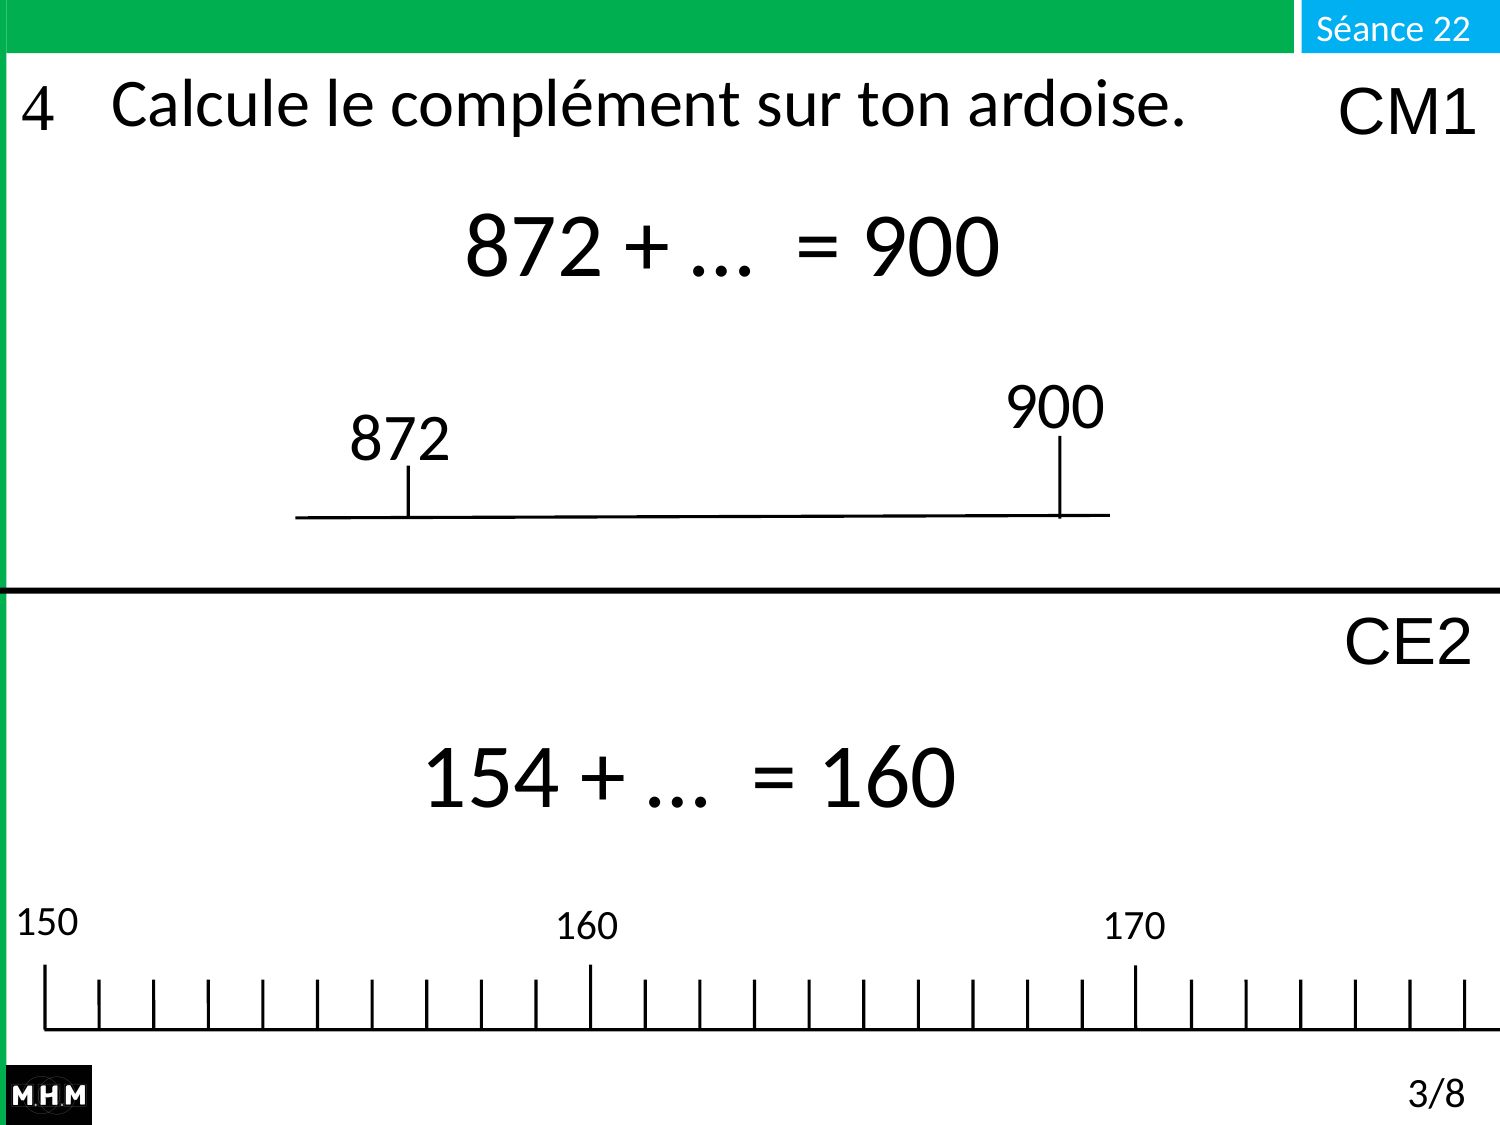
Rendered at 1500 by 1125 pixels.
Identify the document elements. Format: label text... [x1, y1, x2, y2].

picture [6, 1065, 92, 1125]
title Calcule le complément sur ton ardoise. [96, 60, 1322, 150]
text_box CM1 [1322, 60, 1500, 150]
text_box 154 + … = 160 [354, 708, 1004, 834]
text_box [0, 885, 1500, 1031]
text_box CE2 [1328, 590, 1500, 680]
list 3/8 [1373, 1064, 1500, 1125]
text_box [295, 354, 1172, 519]
text_box 872 + … = 900 [413, 177, 1033, 302]
